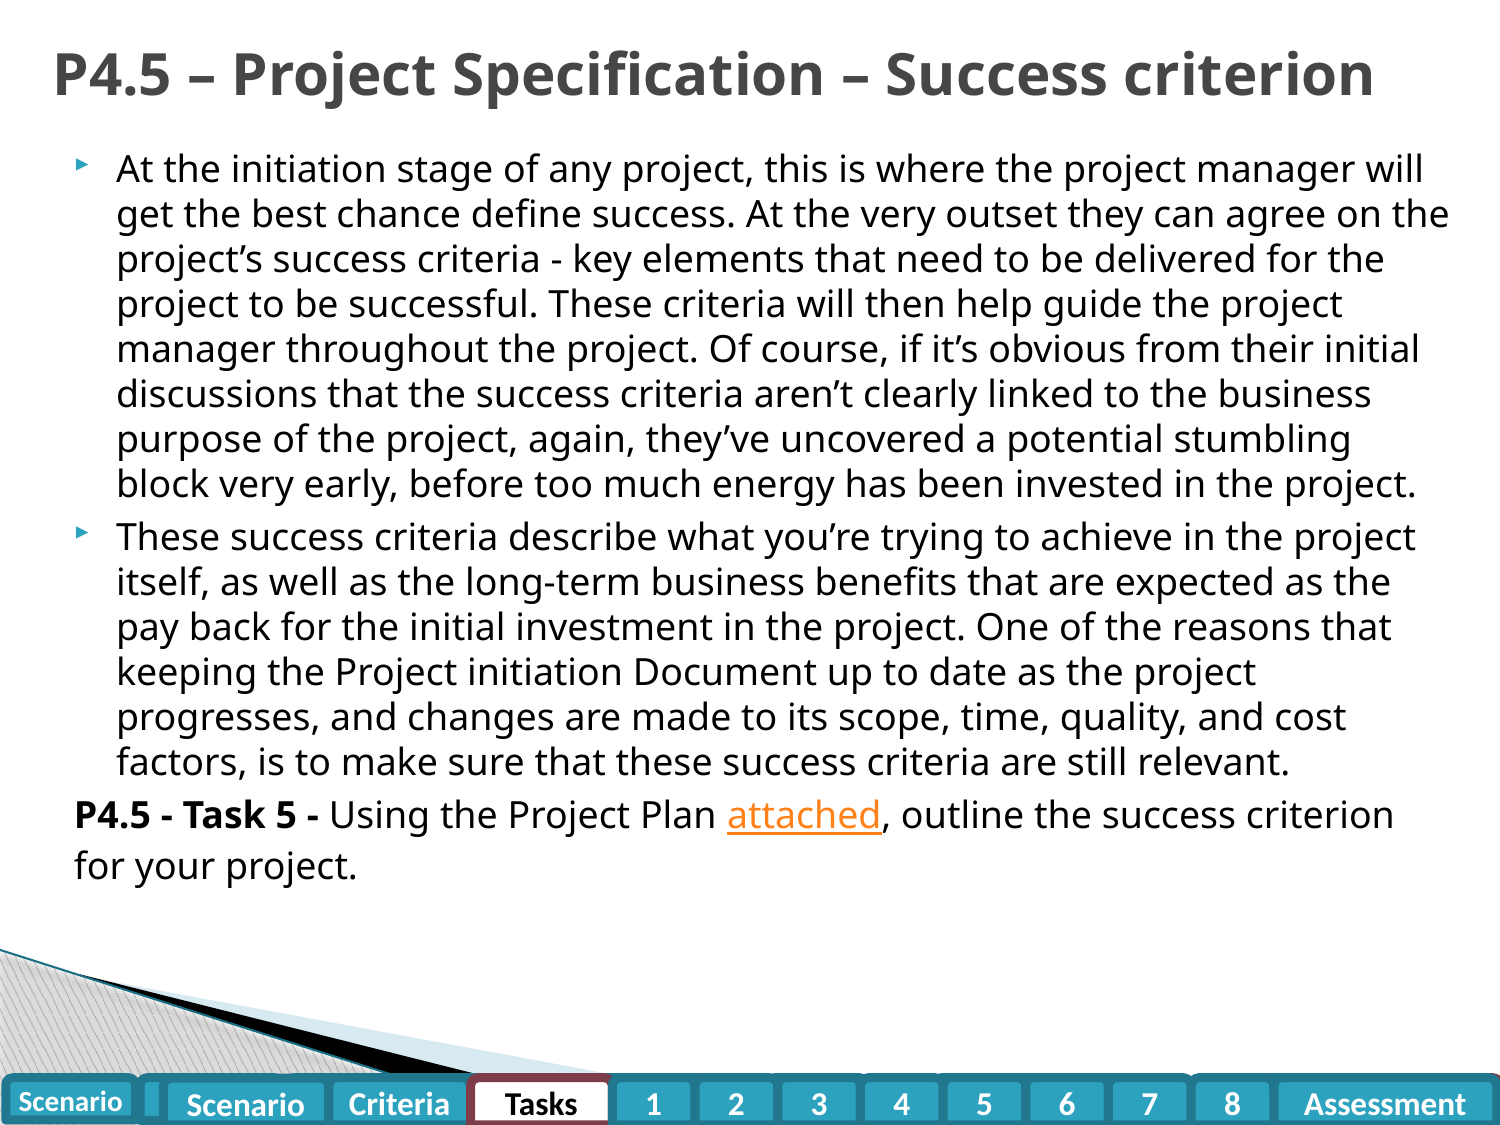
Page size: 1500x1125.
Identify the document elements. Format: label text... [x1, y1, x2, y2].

text_box Scenario [158, 1073, 328, 1125]
text_box 7 [1103, 1073, 1191, 1125]
text_box 4 [855, 1073, 943, 1125]
text_box 5 [938, 1073, 1026, 1125]
text_box 1 [607, 1073, 695, 1125]
text_box 2 [690, 1073, 778, 1125]
text_box 8 [1186, 1073, 1279, 1125]
text_box Assessment [1274, 1073, 1500, 1125]
title P4.5 – Project Specification – Success criterion [37, 19, 1471, 126]
text_box 3 [773, 1073, 860, 1125]
list At the initiation stage of any project, this is where the project manager will get the best chance define success. At the very outset they can agree on the project’s success criteria - key elements that need to be delivered for the project to be successful. These criteria will then help guide the project manager throughout the project. Of course, if it’s obvious from their initial discussions that the success criteria aren’t clearly linked to the business purpose of the project, again, they’ve uncovered a potential stumbling block very early, before too much energy has been invested in the project. These success criteria describe what you’re trying to achieve in the project itself, as well as the long-term business benefits that are expected as the pay back for the initial investment in the project. One of the reasons that keeping the Project initiation Document up to date as the project progresses, and changes are made to its scope, time, quality, and cost factors, is to make sure that these success criteria are still relevant. P4.5 - Task 5 - Using the Project Plan attached, outline the success criterion for your project. [41, 137, 1471, 1035]
text_box Criteria [324, 1073, 470, 1125]
text_box 6 [1021, 1073, 1108, 1125]
text_box Tasks [466, 1073, 612, 1125]
